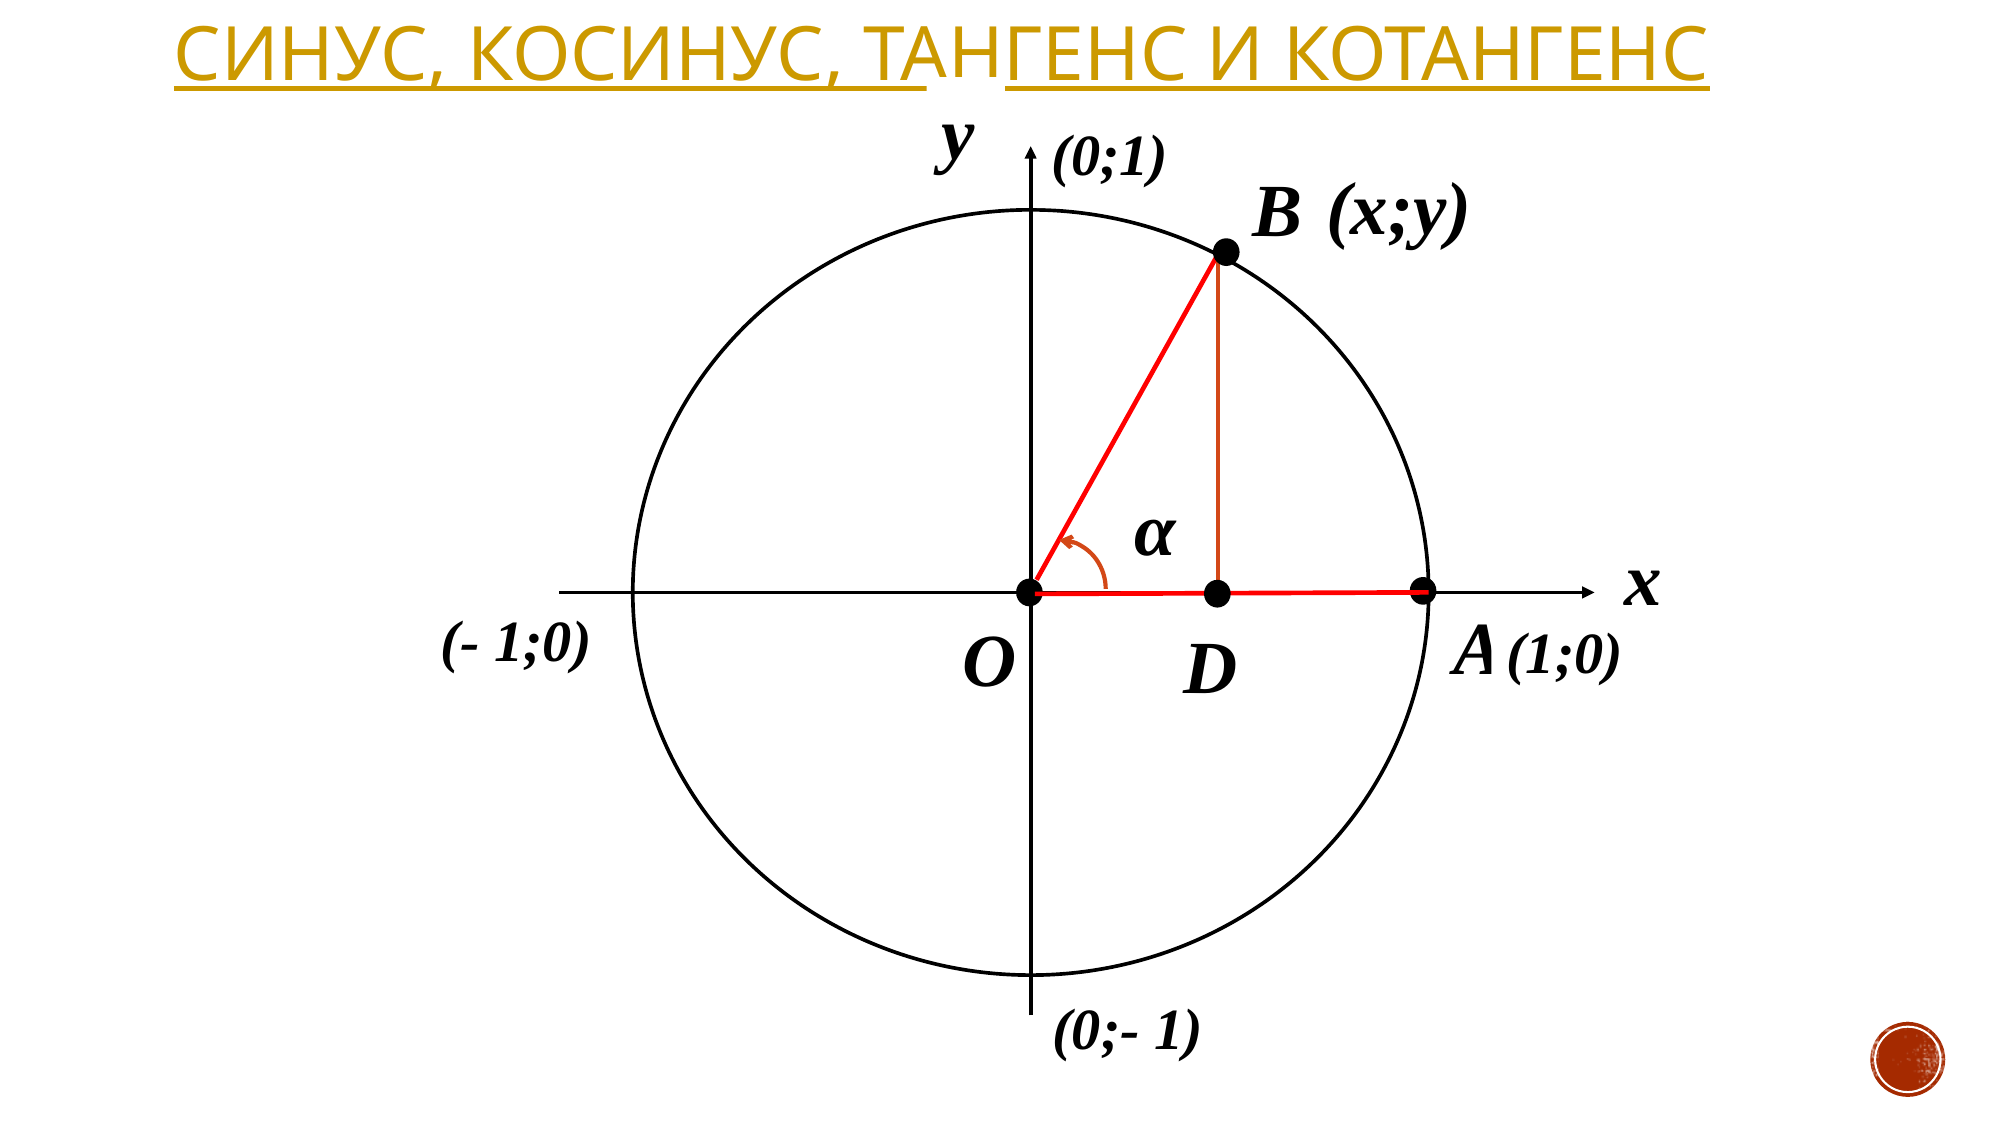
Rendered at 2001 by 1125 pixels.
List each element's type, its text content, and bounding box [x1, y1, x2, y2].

text_box (- 1;0) [425, 595, 615, 694]
text_box х [1609, 522, 1670, 591]
text_box y [926, 77, 1005, 169]
text_box [1203, 579, 1231, 608]
text_box [1039, 580, 1212, 591]
title Синус, косинус, тангенс и котангенс [158, 19, 1749, 86]
text_box [632, 594, 1029, 976]
text_box [1212, 238, 1240, 267]
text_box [1039, 256, 1216, 579]
text_box [1016, 578, 1043, 607]
text_box [1059, 580, 1107, 589]
text_box [1409, 577, 1437, 605]
text_box [1033, 209, 1213, 579]
text_box (0;- 1) [1037, 983, 1230, 1082]
text_box (1;0) [1491, 608, 1647, 707]
text_box В [1237, 153, 1311, 252]
text_box (x;y) [1310, 152, 1490, 251]
text_box (0;1) [1036, 109, 1193, 209]
text_box D [1168, 611, 1242, 704]
text_box [1033, 595, 1429, 976]
text_box [1220, 264, 1429, 590]
text_box О [947, 603, 1001, 702]
text_box А [1438, 594, 1512, 690]
text_box [632, 209, 1029, 591]
